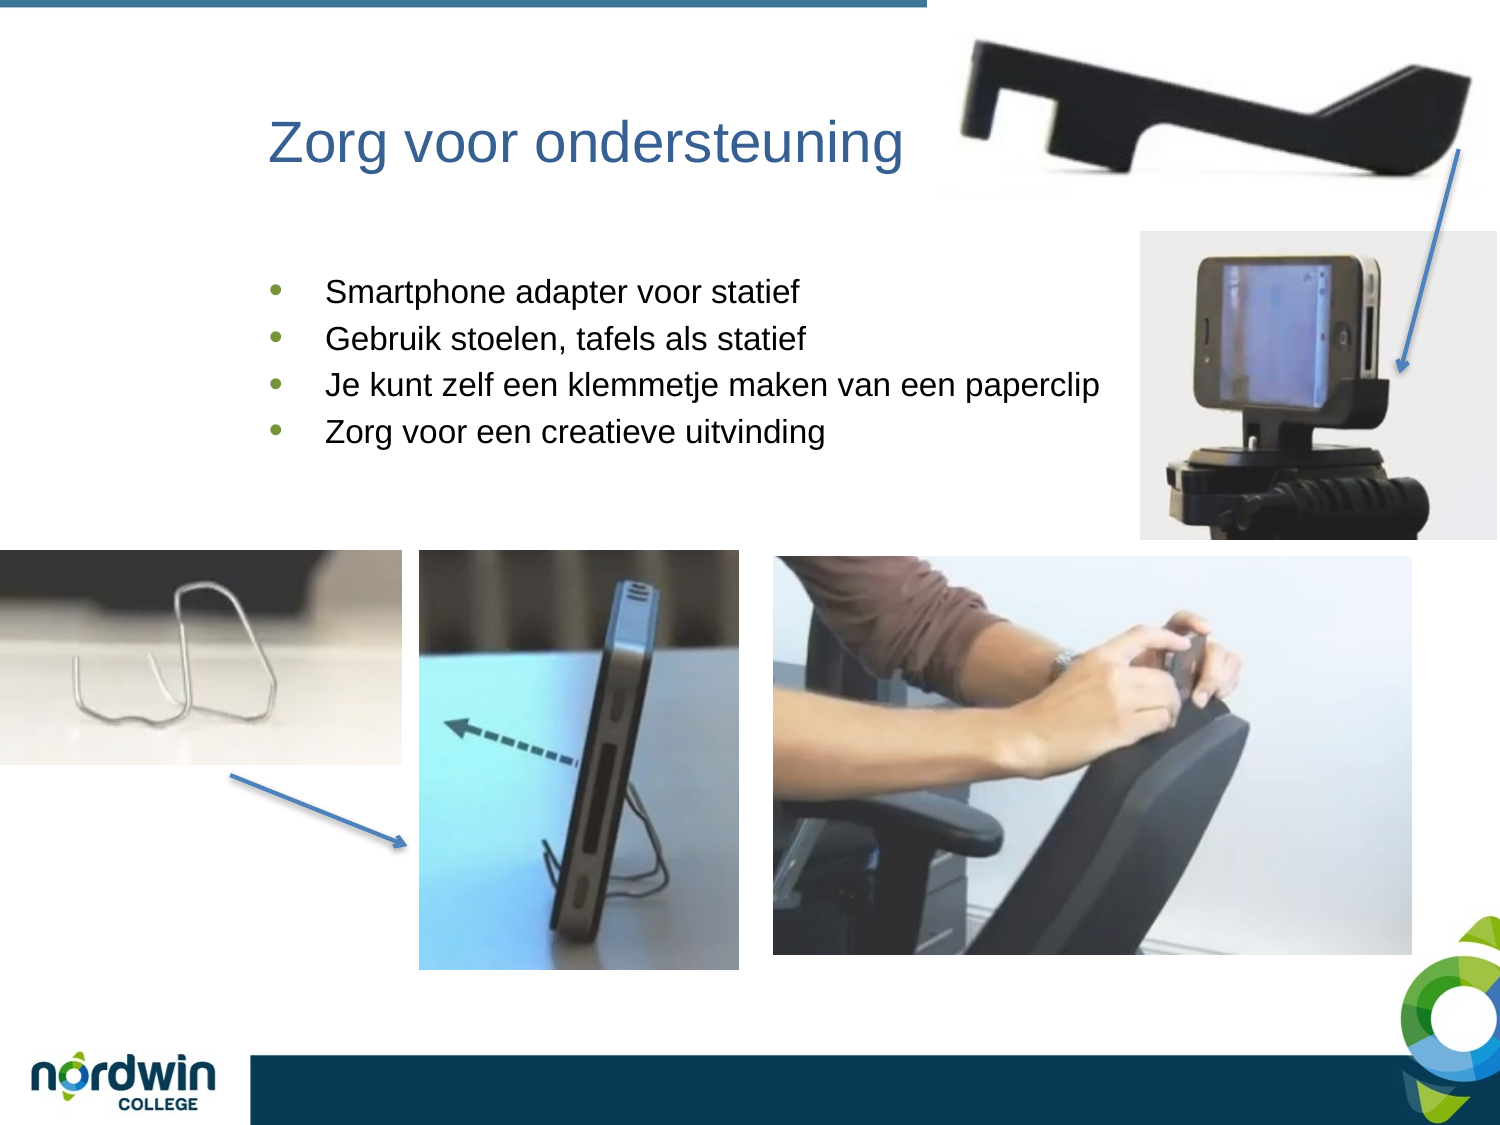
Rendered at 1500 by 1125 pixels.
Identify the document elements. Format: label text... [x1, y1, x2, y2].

title Zorg voor ondersteuning [253, 45, 1394, 233]
picture [0, 0, 1500, 1125]
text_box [229, 774, 408, 847]
list Smartphone adapter voor statief Gebruik stoelen, tafels als statief Je kunt zelf een klemmetje maken van een paperclip Zorg voor een creatieve uitvinding [253, 262, 1425, 1005]
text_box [1399, 148, 1459, 374]
